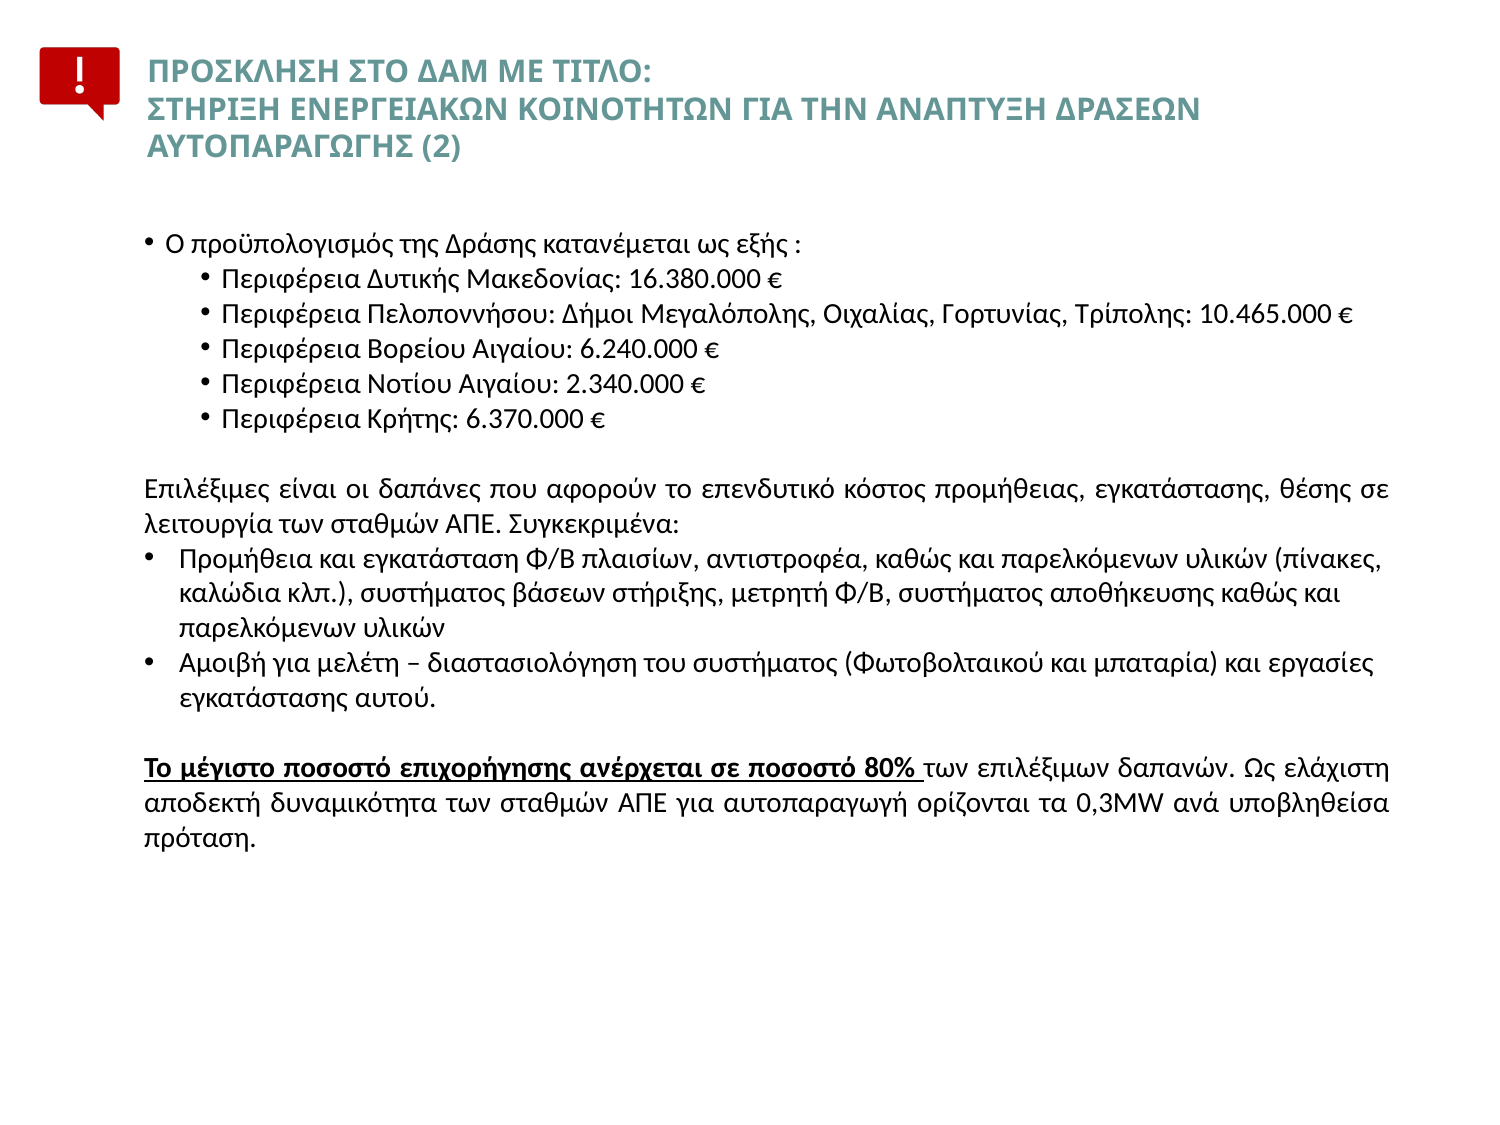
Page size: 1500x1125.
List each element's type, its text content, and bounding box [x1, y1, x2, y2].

text_box ΠΡΟΣΚΛΗΣΗ ΣΤΟ ΔΑΜ ΜΕ ΤΙΤΛΟ: ΣΤΗΡΙΞΗ ΕΝΕΡΓΕΙΑΚΩΝ ΚΟΙΝΟΤΗΤΩΝ ΓΙΑ ΤΗΝ ΑΝΑΠΤΥΞΗ ΔΡΑΣΕΩΝ ΑΥΤΟΠΑΡΑΓΩΓΗΣ (2) [135, 54, 1332, 161]
picture [23, 27, 136, 141]
text_box Ο προϋπολογισμός της Δράσης κατανέμεται ως εξής : Περιφέρεια Δυτικής Μακεδονίας: 16.380.000 € Περιφέρεια Πελοποννήσου: Δήμοι Μεγαλόπολης, Οιχαλίας, Γορτυνίας, Τρίπολης: 10.465.000 € Περιφέρεια Βορείου Αιγαίου: 6.240.000 € Περιφέρεια Νοτίου Αιγαίου: 2.340.000 € Περιφέρεια Κρήτης: 6.370.000 € Επιλέξιμες είναι οι δαπάνες που αφορούν το επενδυτικό κόστος προμήθειας, εγκατάστασης, θέσης σε λειτουργία των σταθμών ΑΠΕ. Συγκεκριμένα: Προμήθεια και εγκατάσταση Φ/Β πλαισίων, αντιστροφέα, καθώς και παρελκόμενων υλικών (πίνακες, καλώδια κλπ.), συστήματος βάσεων στήριξης, μετρητή Φ/Β, συστήματος αποθήκευσης καθώς και παρελκόμενων υλικών Αμοιβή για μελέτη – διαστασιολόγηση του συστήματος (Φωτοβολταικού και μπαταρία) και εργασίες εγκατάστασης αυτού. Το μέγιστο ποσοστό επιχορήγησης ανέρχεται σε ποσοστό 80% των επιλέξιμων δαπανών. Ως ελάχιστη αποδεκτή δυναμικότητα των σταθμών ΑΠΕ για αυτοπαραγωγή ορίζονται τα 0,3MW ανά υποβληθείσα πρόταση. [132, 196, 1402, 882]
